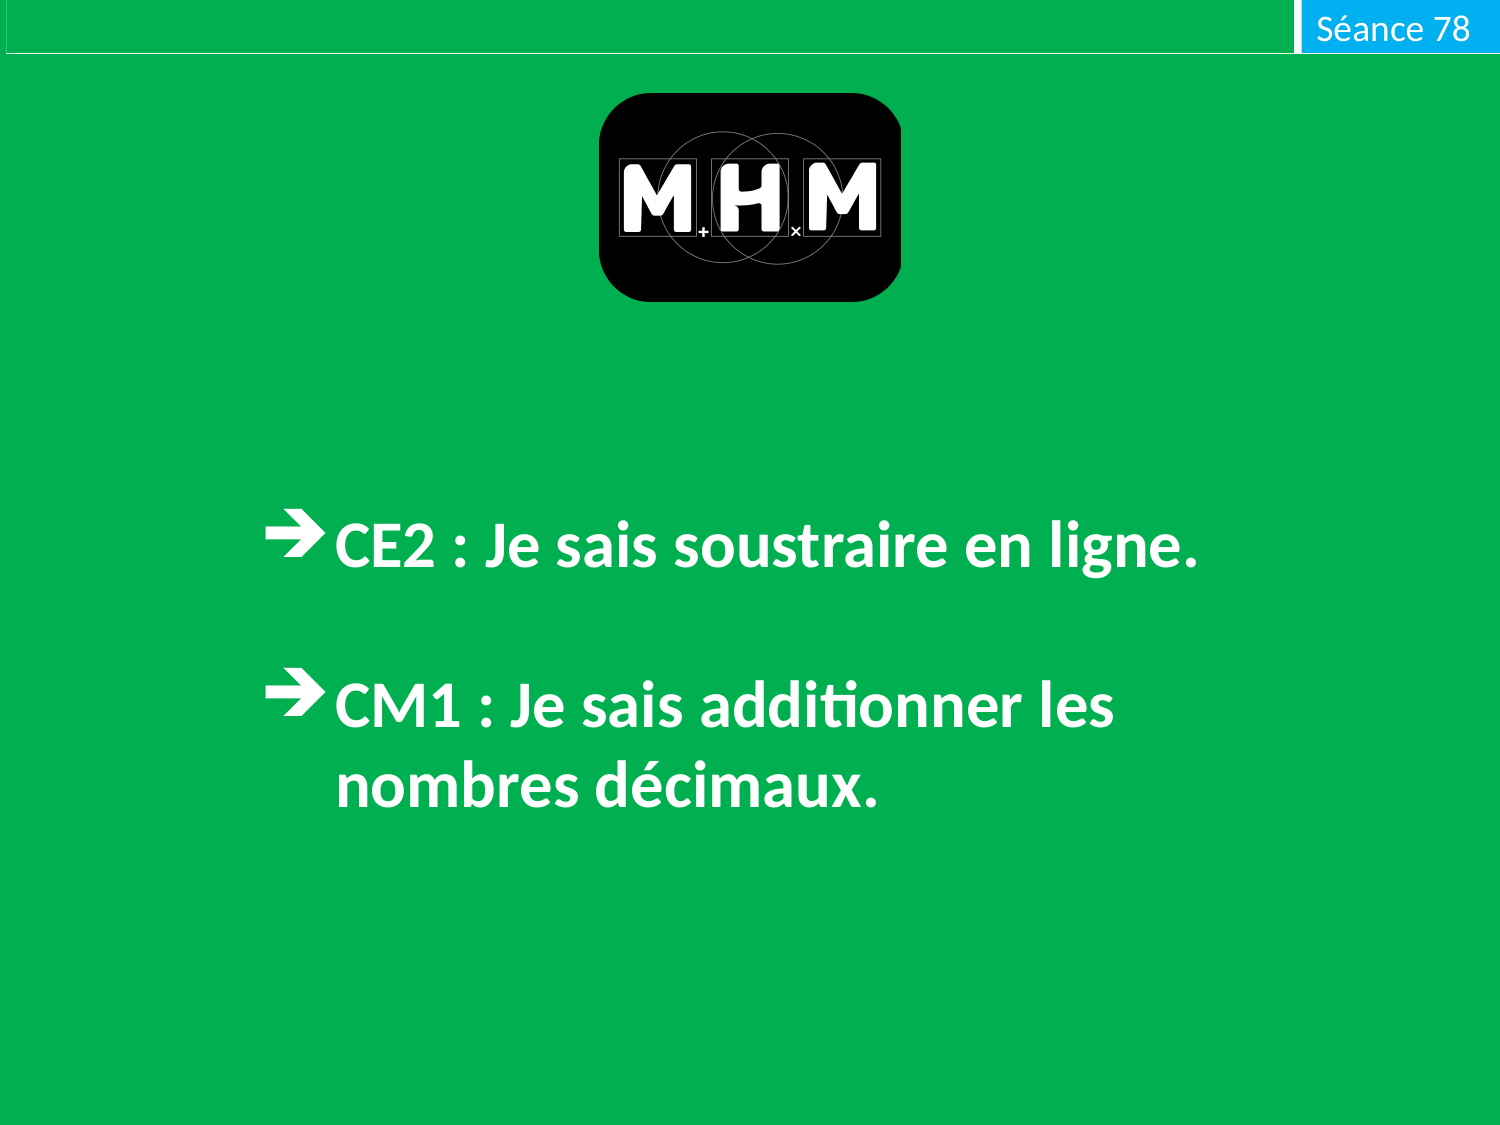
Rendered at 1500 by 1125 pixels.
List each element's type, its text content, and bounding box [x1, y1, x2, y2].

text_box [0, 52, 1500, 1125]
text_box CE2 : Je sais soustraire en ligne. CM1 : Je sais additionner les nombres décimaux. [245, 493, 1301, 829]
picture [599, 93, 901, 302]
